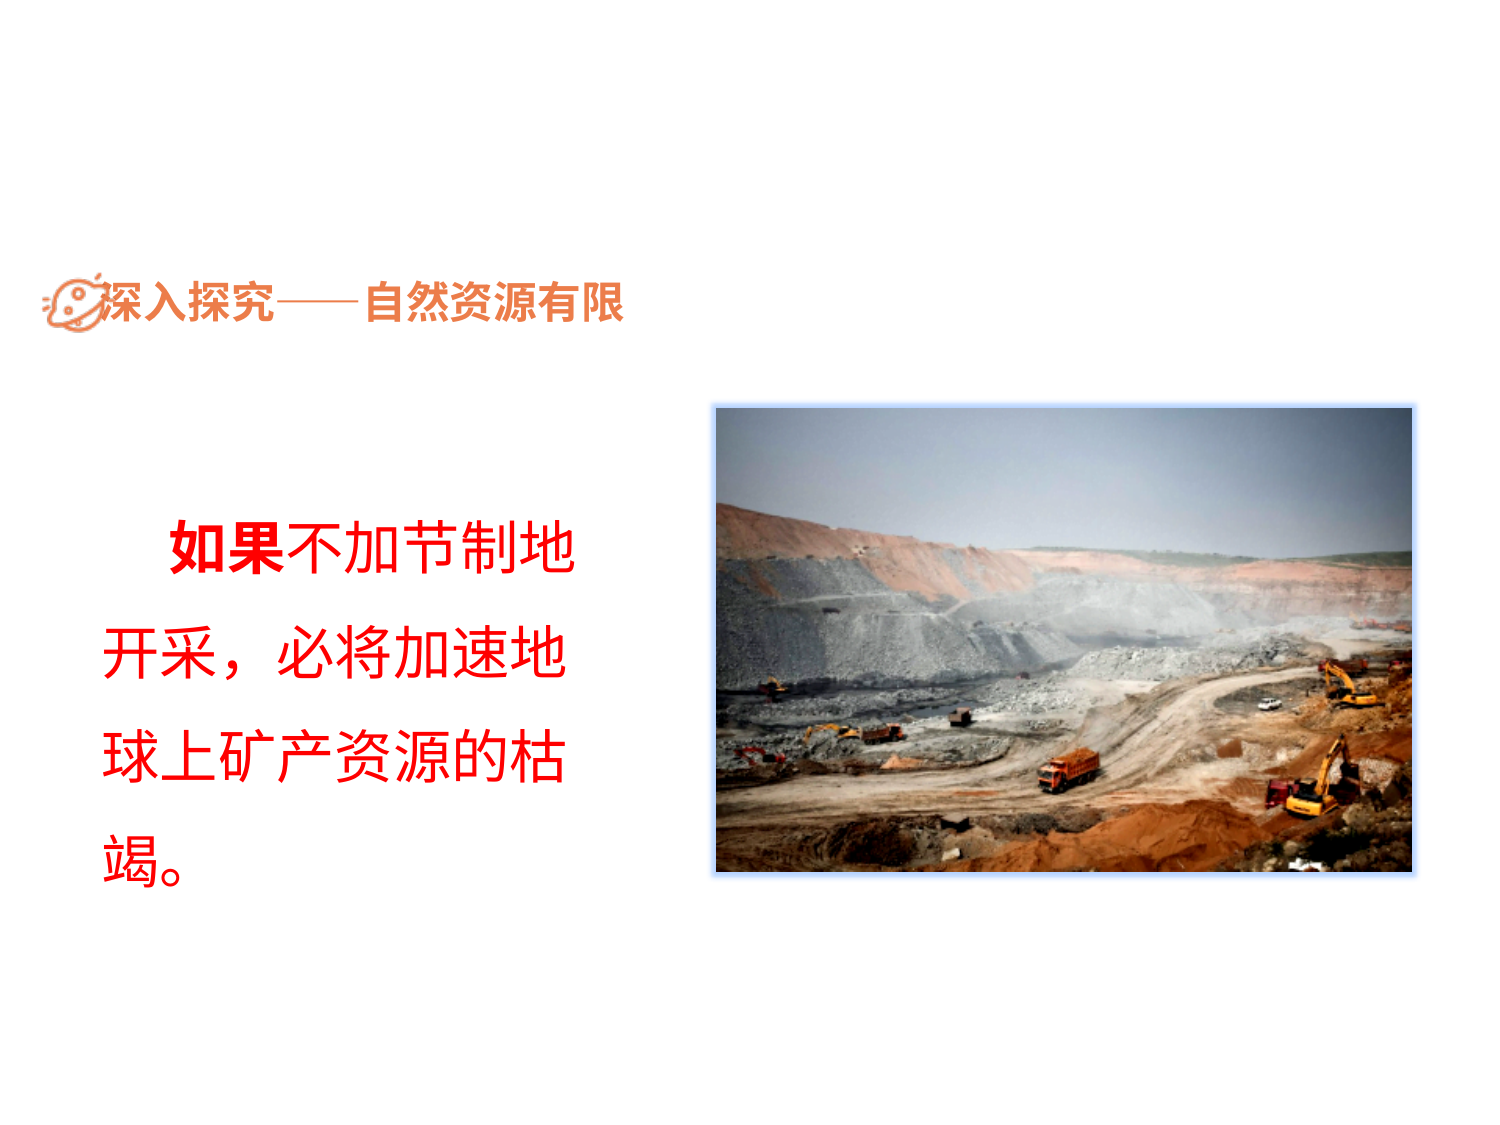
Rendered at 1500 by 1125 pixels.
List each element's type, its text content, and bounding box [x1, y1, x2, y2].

text_box 如果不加节制地开采，必将加速地球上矿产资源的枯竭。 [90, 470, 621, 902]
text_box 深入探究——自然资源有限 [119, 274, 1347, 339]
picture [37, 262, 119, 344]
picture [716, 408, 1412, 872]
